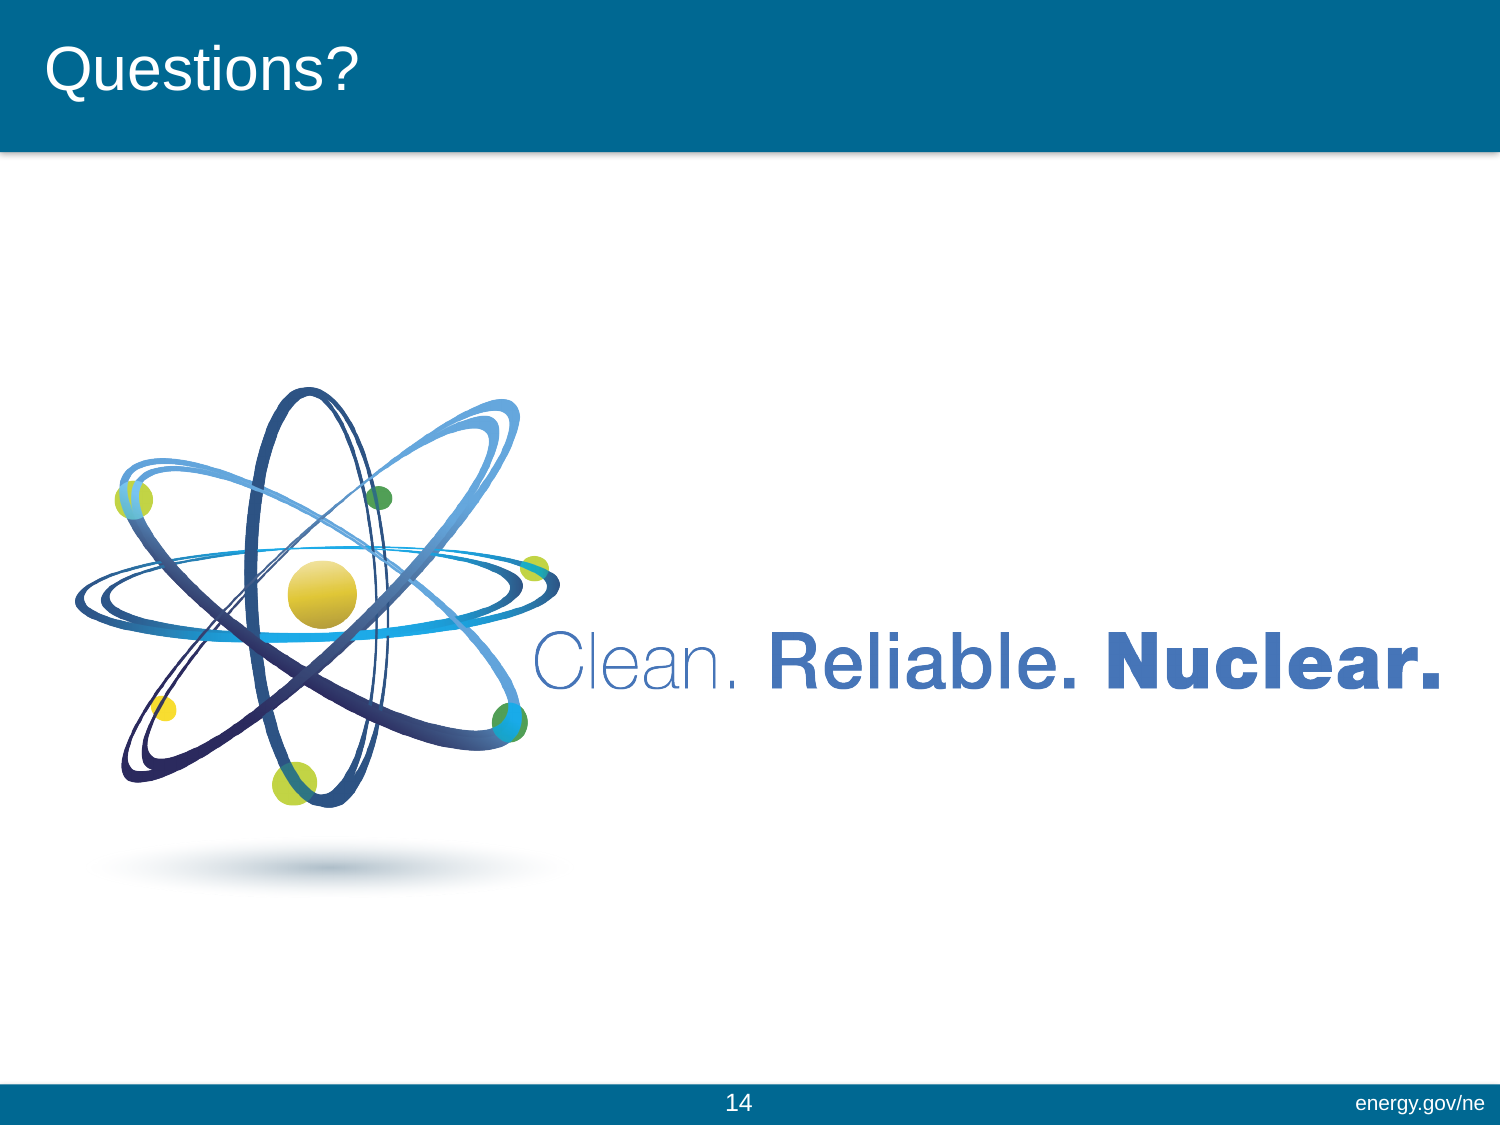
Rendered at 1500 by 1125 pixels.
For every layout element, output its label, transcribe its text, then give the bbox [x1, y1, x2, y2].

picture [75, 387, 1445, 898]
title Questions? [28, 0, 959, 149]
